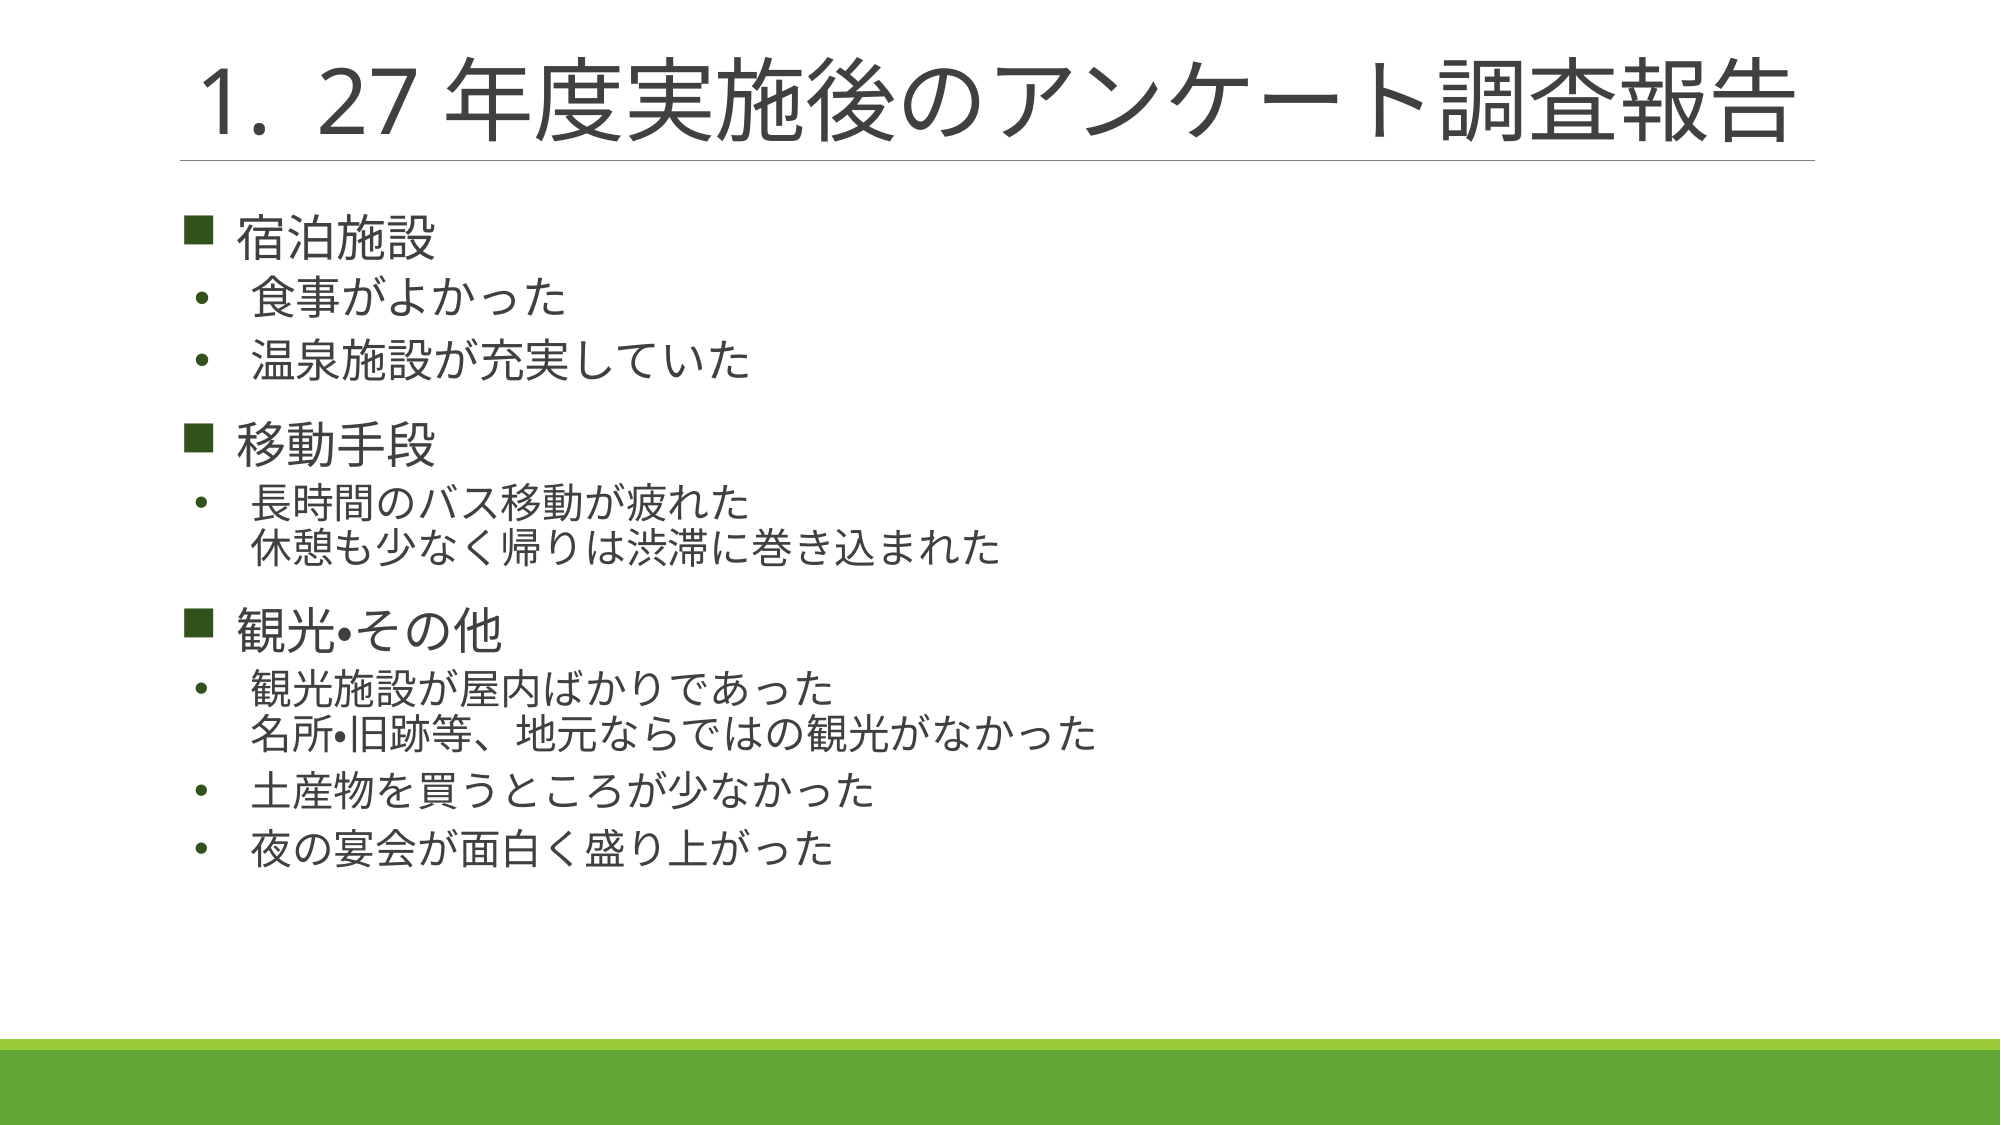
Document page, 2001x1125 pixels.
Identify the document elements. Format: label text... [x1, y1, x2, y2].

list 宿泊施設 食事がよかった 温泉施設が充実していた 移動手段 長時間のバス移動が疲れた 休憩も少なく帰りは渋滞に巻き込まれた 観光・その他 観光施設が屋内ばかりであった 名所・旧跡等、地元ならではの観光がなかった 土産物を買うところが少なかった 夜の宴会が面白く盛り上がった [180, 205, 1830, 963]
title 27年度実施後のアンケート調査報告 [180, 47, 1830, 161]
